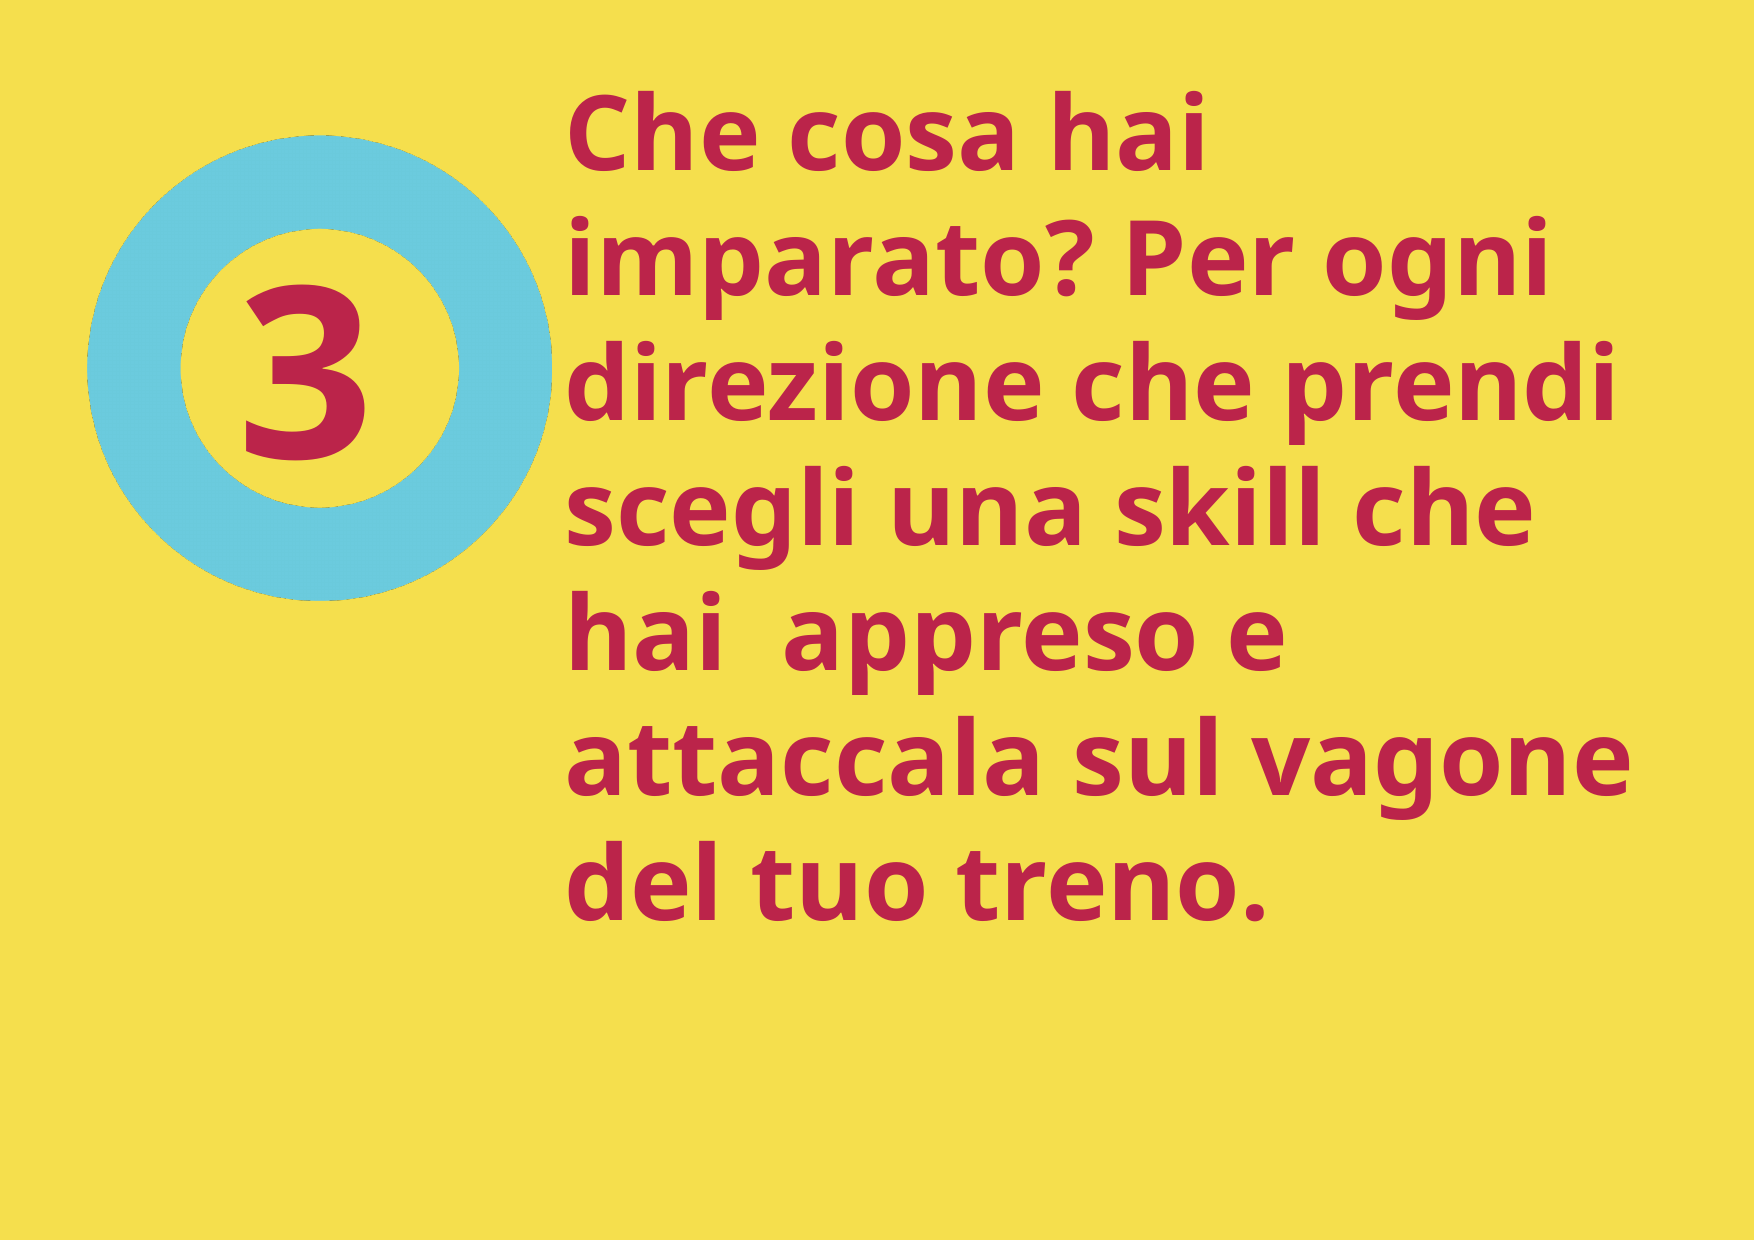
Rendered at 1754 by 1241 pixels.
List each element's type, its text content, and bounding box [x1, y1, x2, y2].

picture [87, 135, 552, 601]
text_box Che cosa hai imparato? Per ogni direzione che prendi scegli una skill che hai appreso e attaccala sul vagone del tuo treno. [549, 58, 1713, 949]
